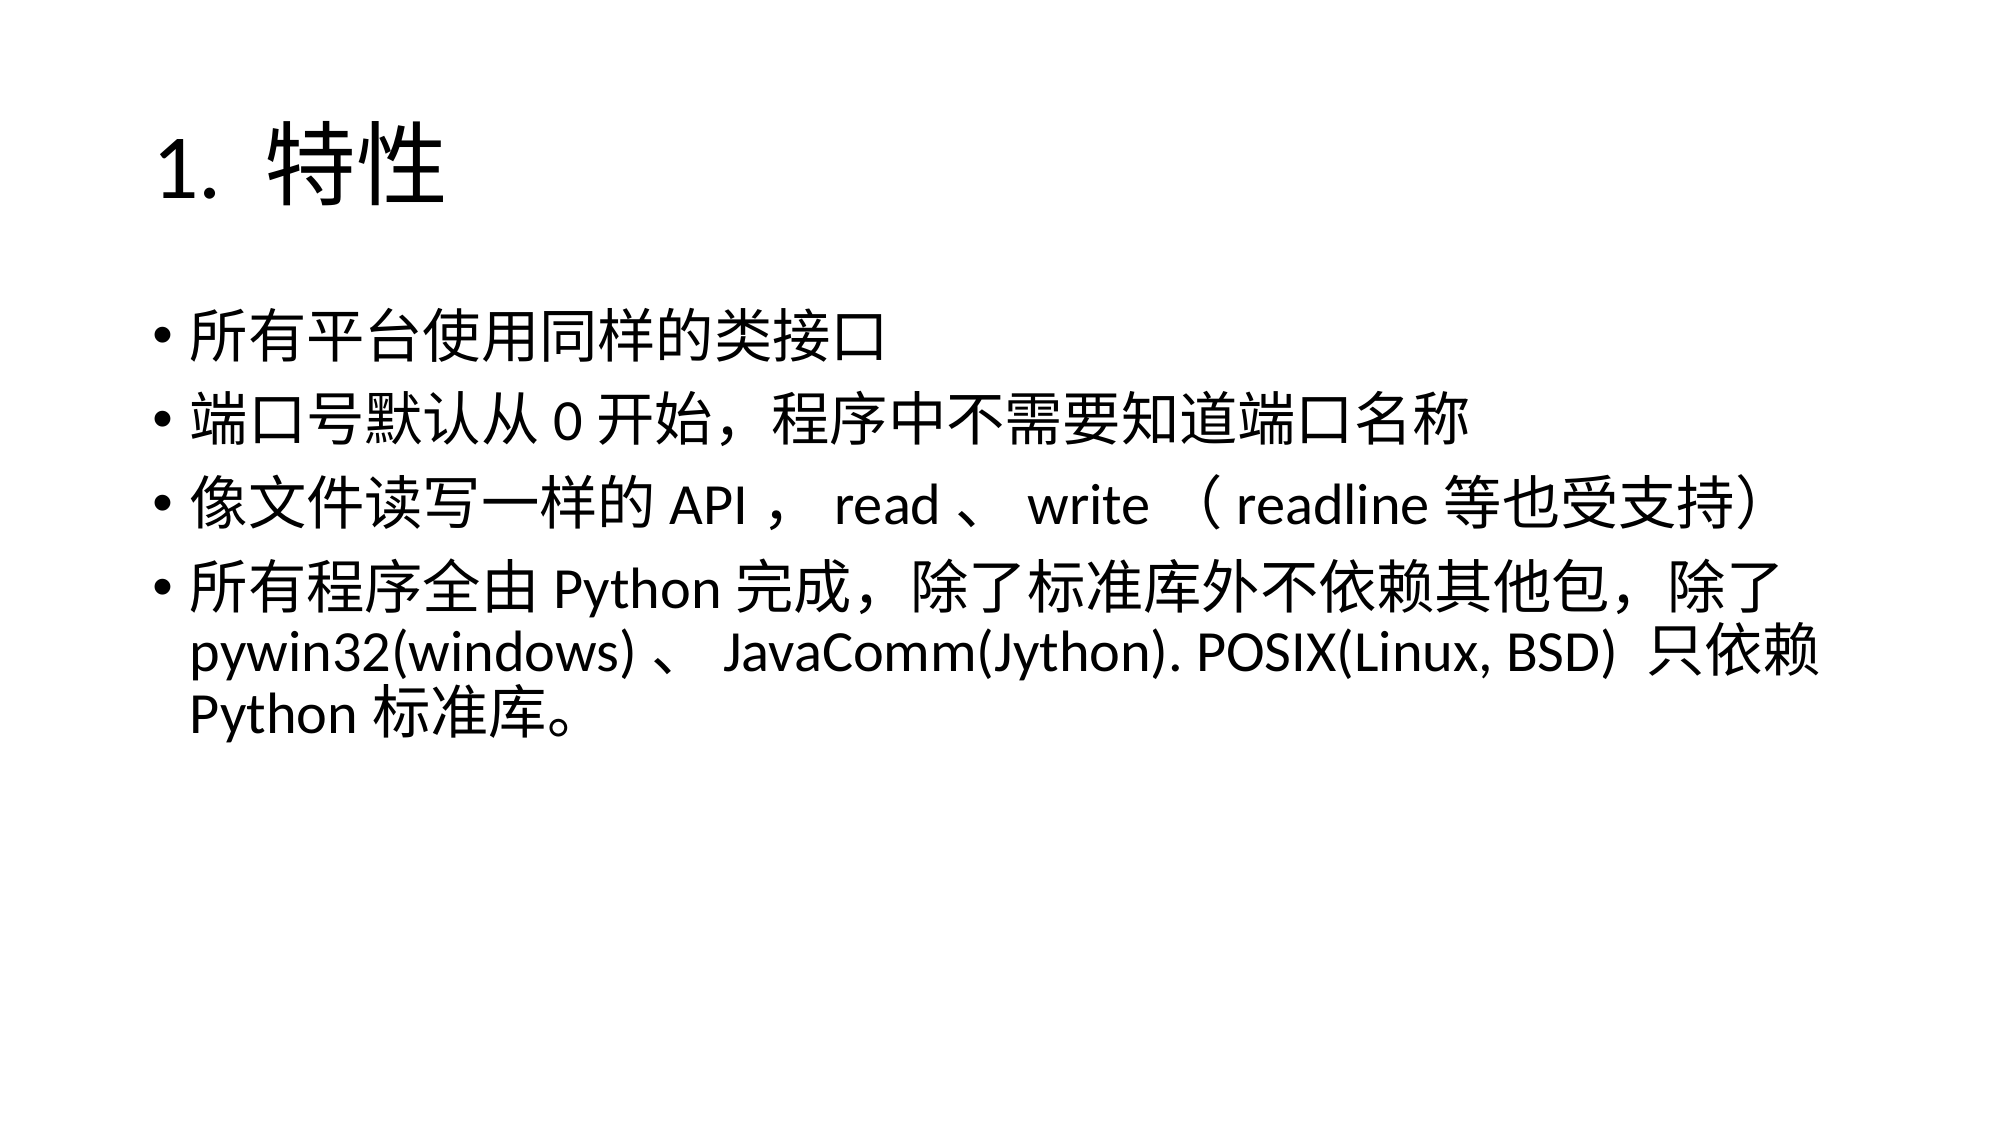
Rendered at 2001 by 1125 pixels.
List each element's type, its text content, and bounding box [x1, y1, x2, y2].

list 所有平台使用同样的类接口 端口号默认从0开始，程序中不需要知道端口名称 像文件读写一样的API，read、write（readline等也受支持） 所有程序全由Python完成，除了标准库外不依赖其他包，除了pywin32(windows)、JavaComm(Jython). POSIX(Linux, BSD) 只依赖Python标准库。 [137, 299, 1863, 1014]
title 1. 特性 [137, 59, 1863, 278]
